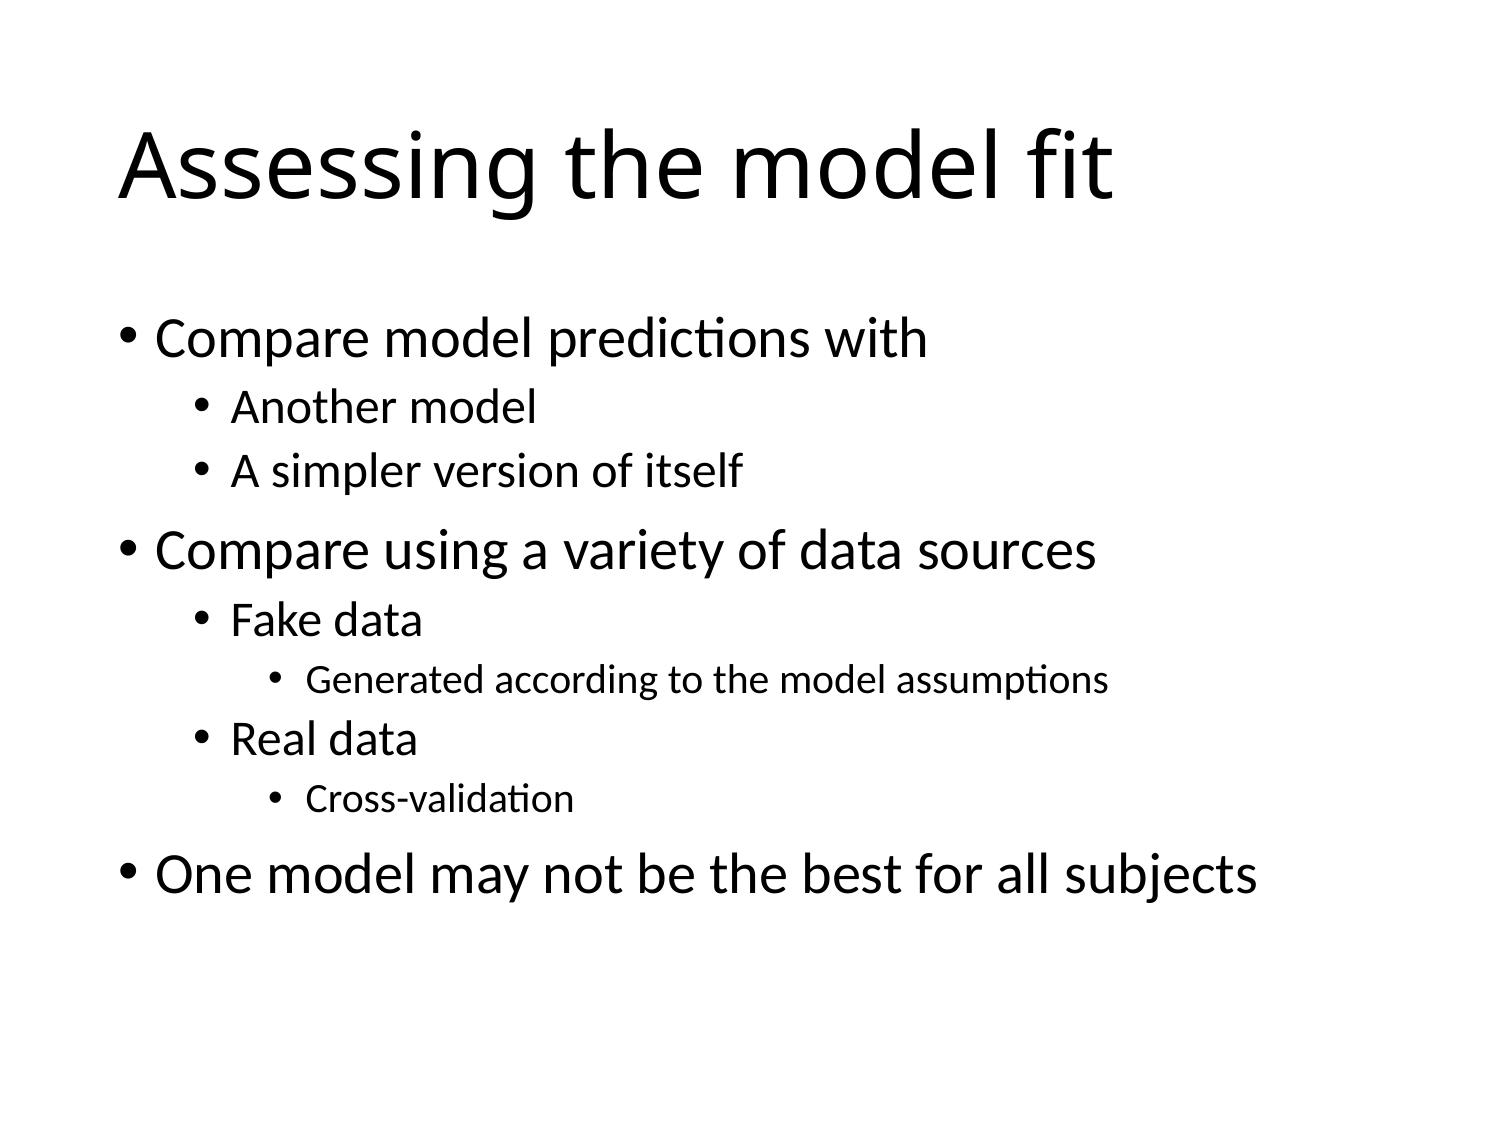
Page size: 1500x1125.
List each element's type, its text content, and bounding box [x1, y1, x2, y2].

title Assessing the model fit [103, 59, 1397, 278]
list Compare model predictions with Another model A simpler version of itself Compare using a variety of data sources Fake data Generated according to the model assumptions Real data Cross-validation One model may not be the best for all subjects [103, 299, 1397, 1014]
